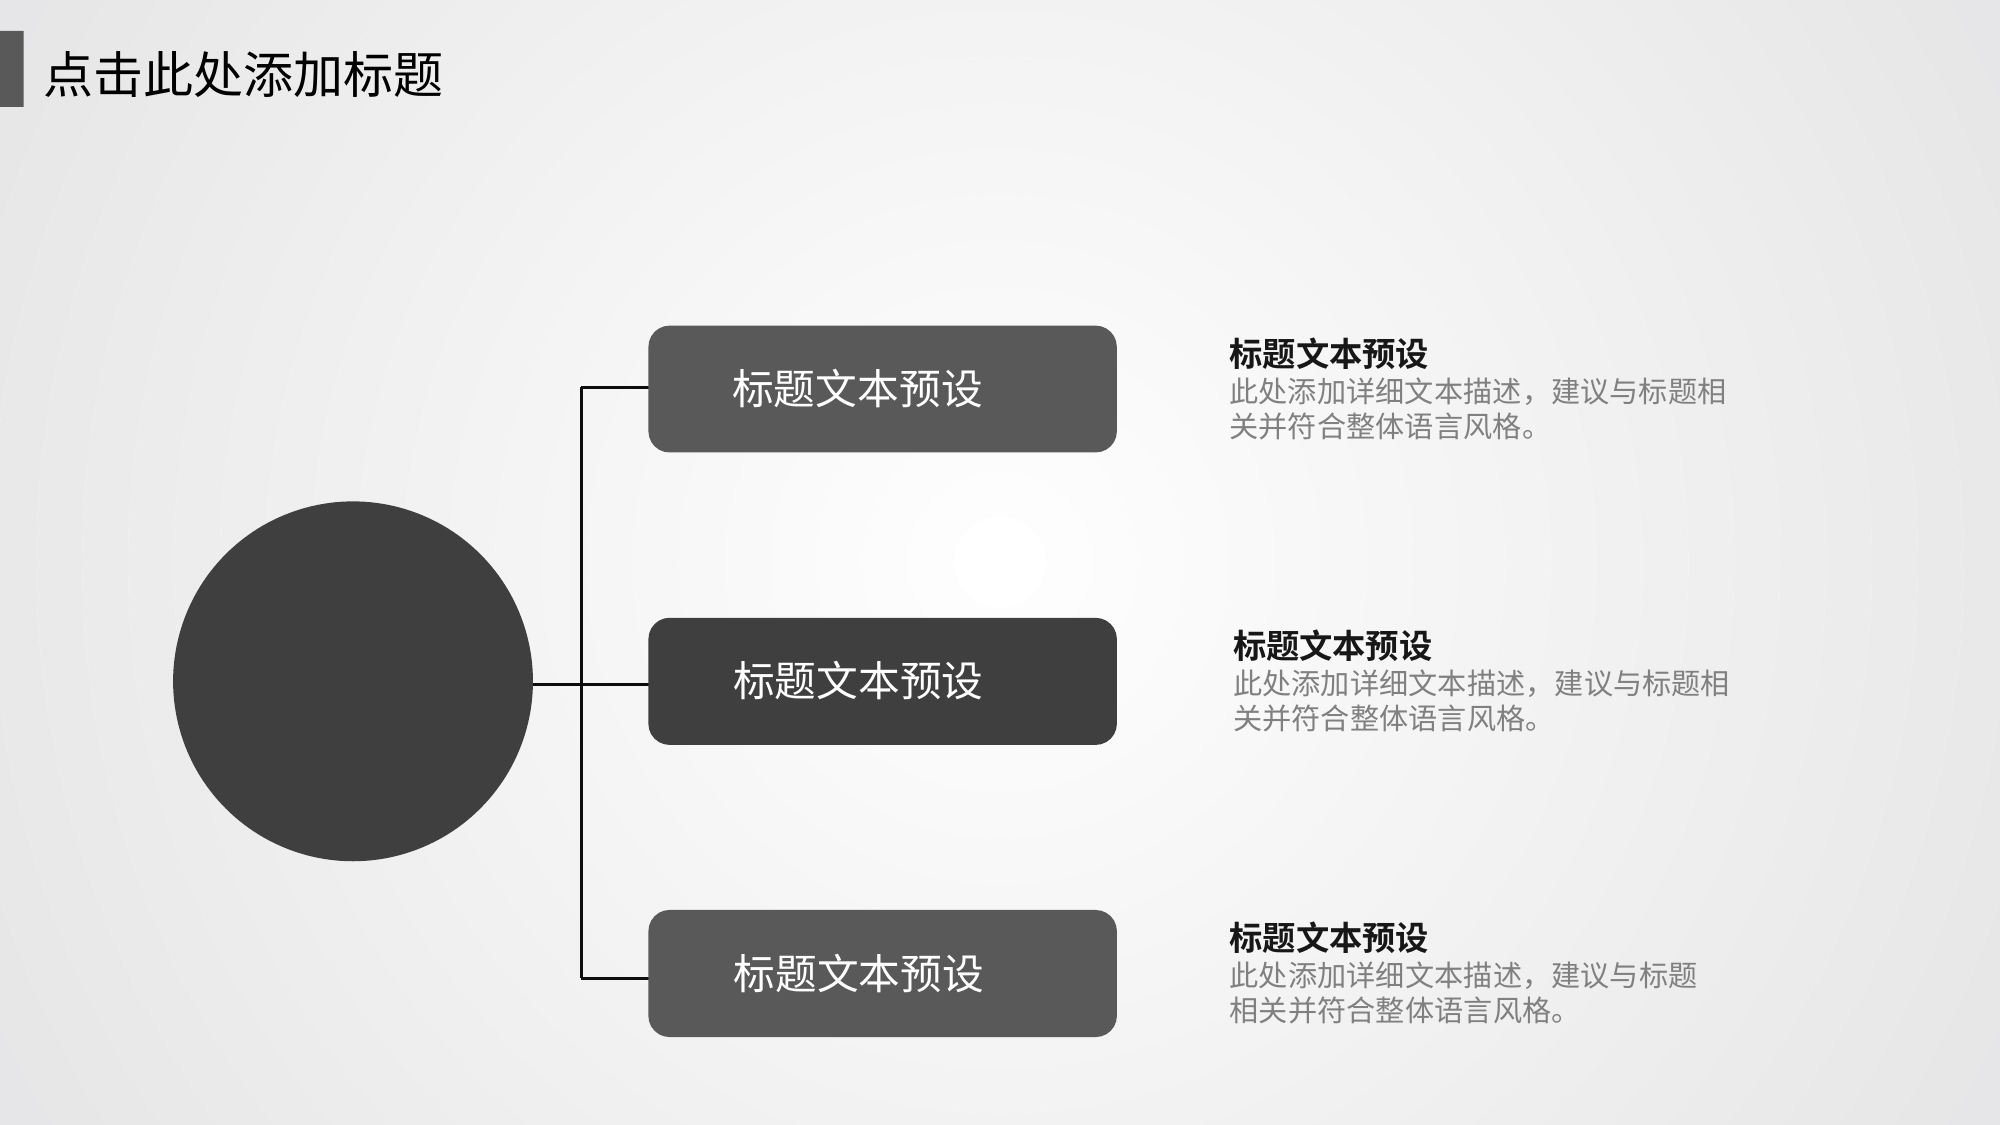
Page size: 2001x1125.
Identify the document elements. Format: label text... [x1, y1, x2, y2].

text_box [0, 30, 24, 107]
text_box 点击此处添加标题 [28, 36, 462, 111]
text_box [486, 387, 824, 979]
text_box 标题文本预设 此处添加详细文本描述，建议与标题相关并符合整体语言风格。 [1218, 617, 1757, 743]
text_box [172, 500, 486, 863]
text_box 标题文本预设 此处添加详细文本描述，建议与标题相关并符合整体语言风格。 [1214, 909, 1725, 1035]
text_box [648, 909, 1117, 1038]
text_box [648, 617, 1117, 745]
text_box 标题文本预设 此处添加详细文本描述，建议与标题相关并符合整体语言风格。 [1214, 325, 1757, 451]
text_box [648, 325, 1126, 453]
